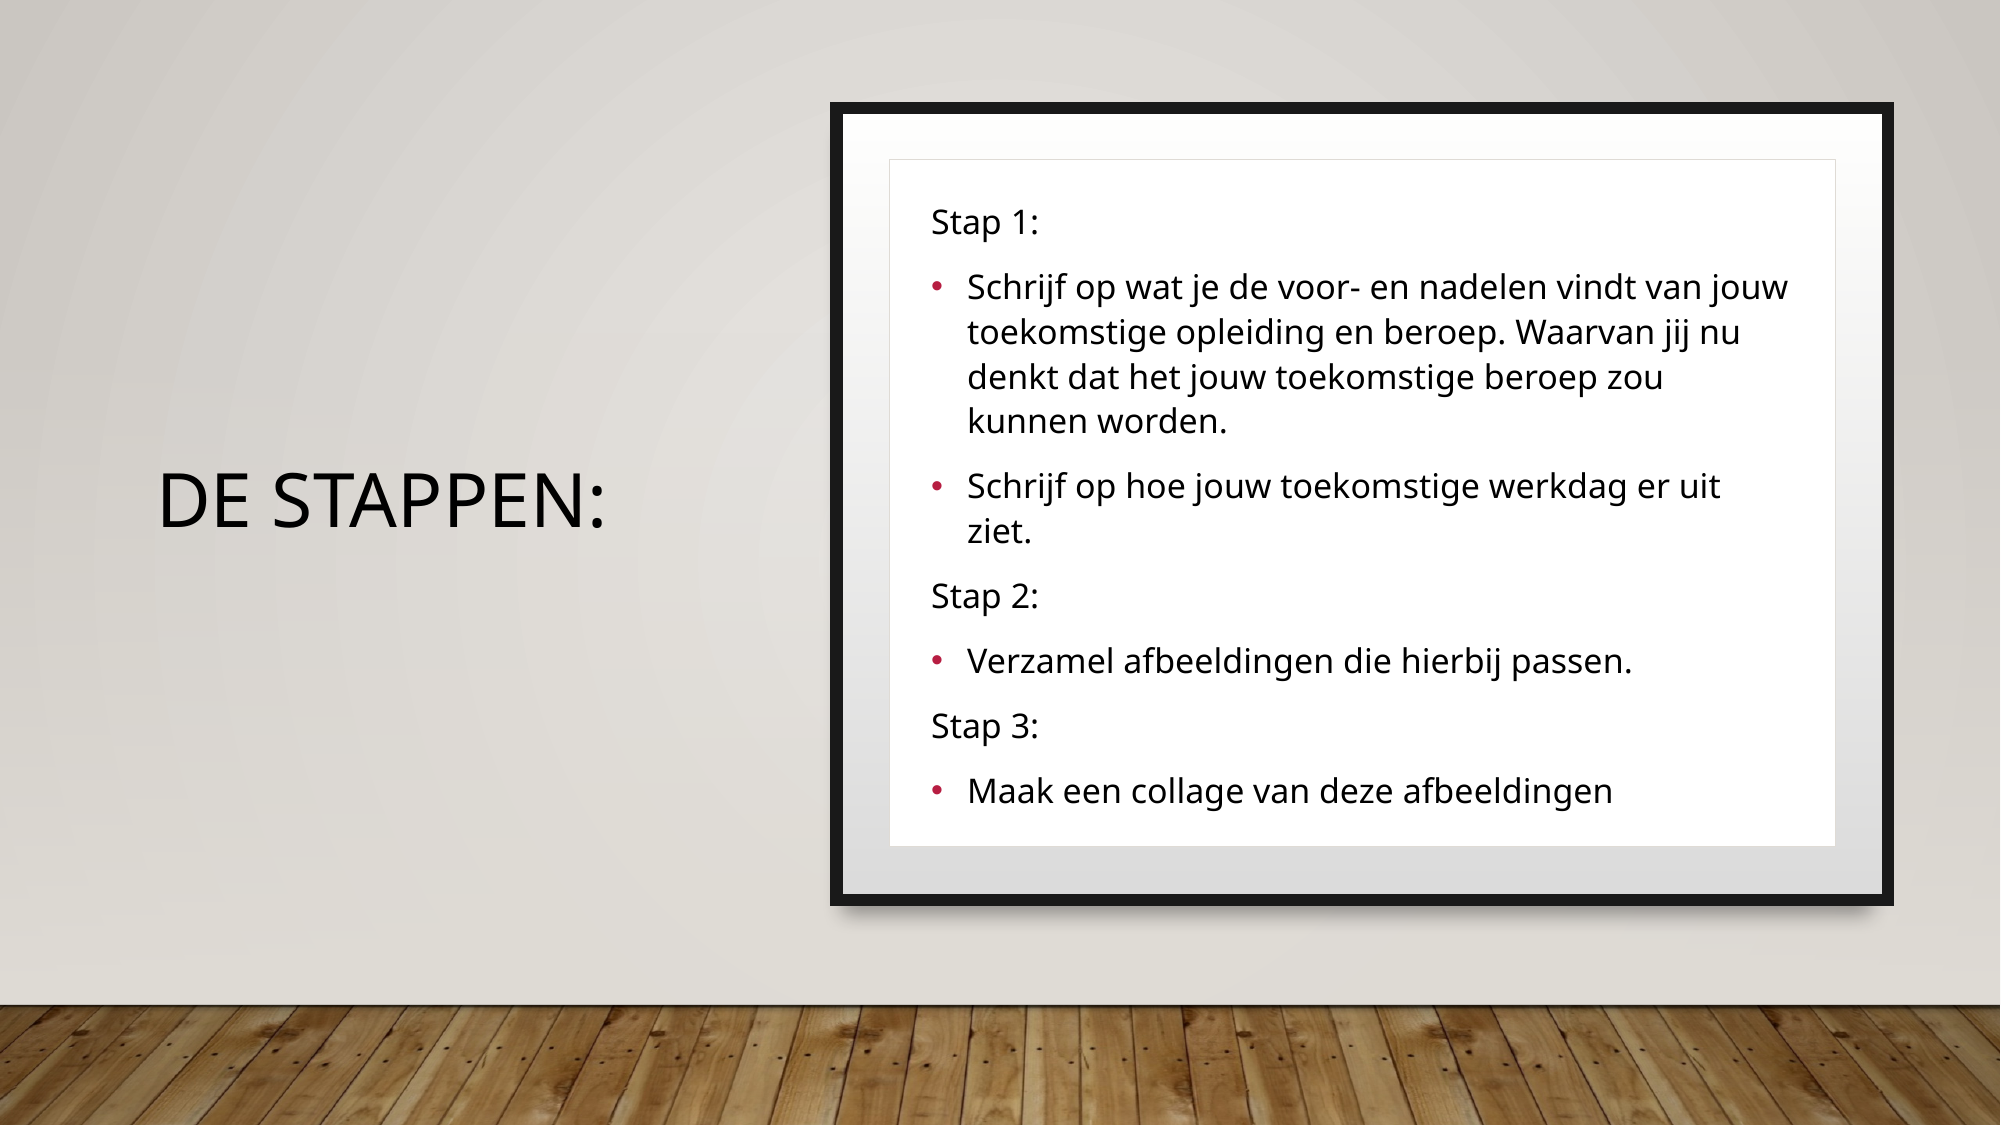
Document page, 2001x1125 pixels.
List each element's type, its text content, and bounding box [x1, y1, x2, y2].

picture [0, 1006, 2000, 1125]
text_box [836, 104, 1889, 902]
text_box [0, 330, 2000, 1004]
title De stappen: [141, 186, 764, 820]
text_box [0, 0, 2000, 330]
